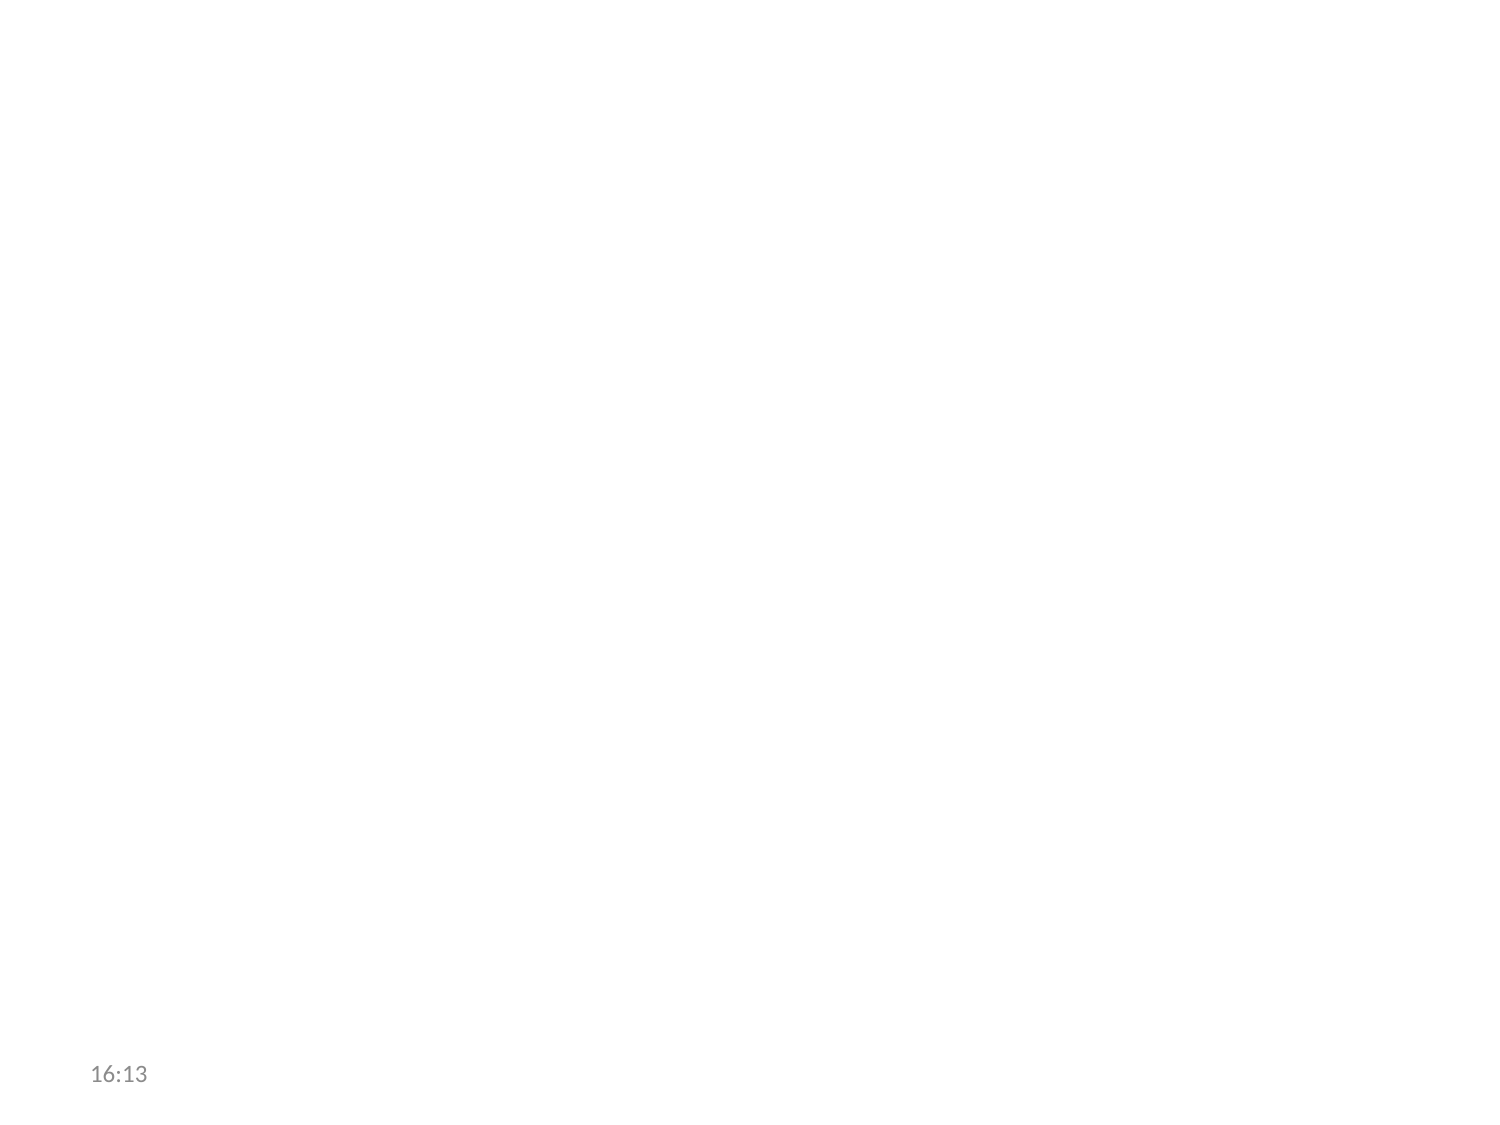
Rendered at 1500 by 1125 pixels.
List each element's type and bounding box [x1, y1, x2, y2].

slide_number [75, 1042, 425, 1103]
